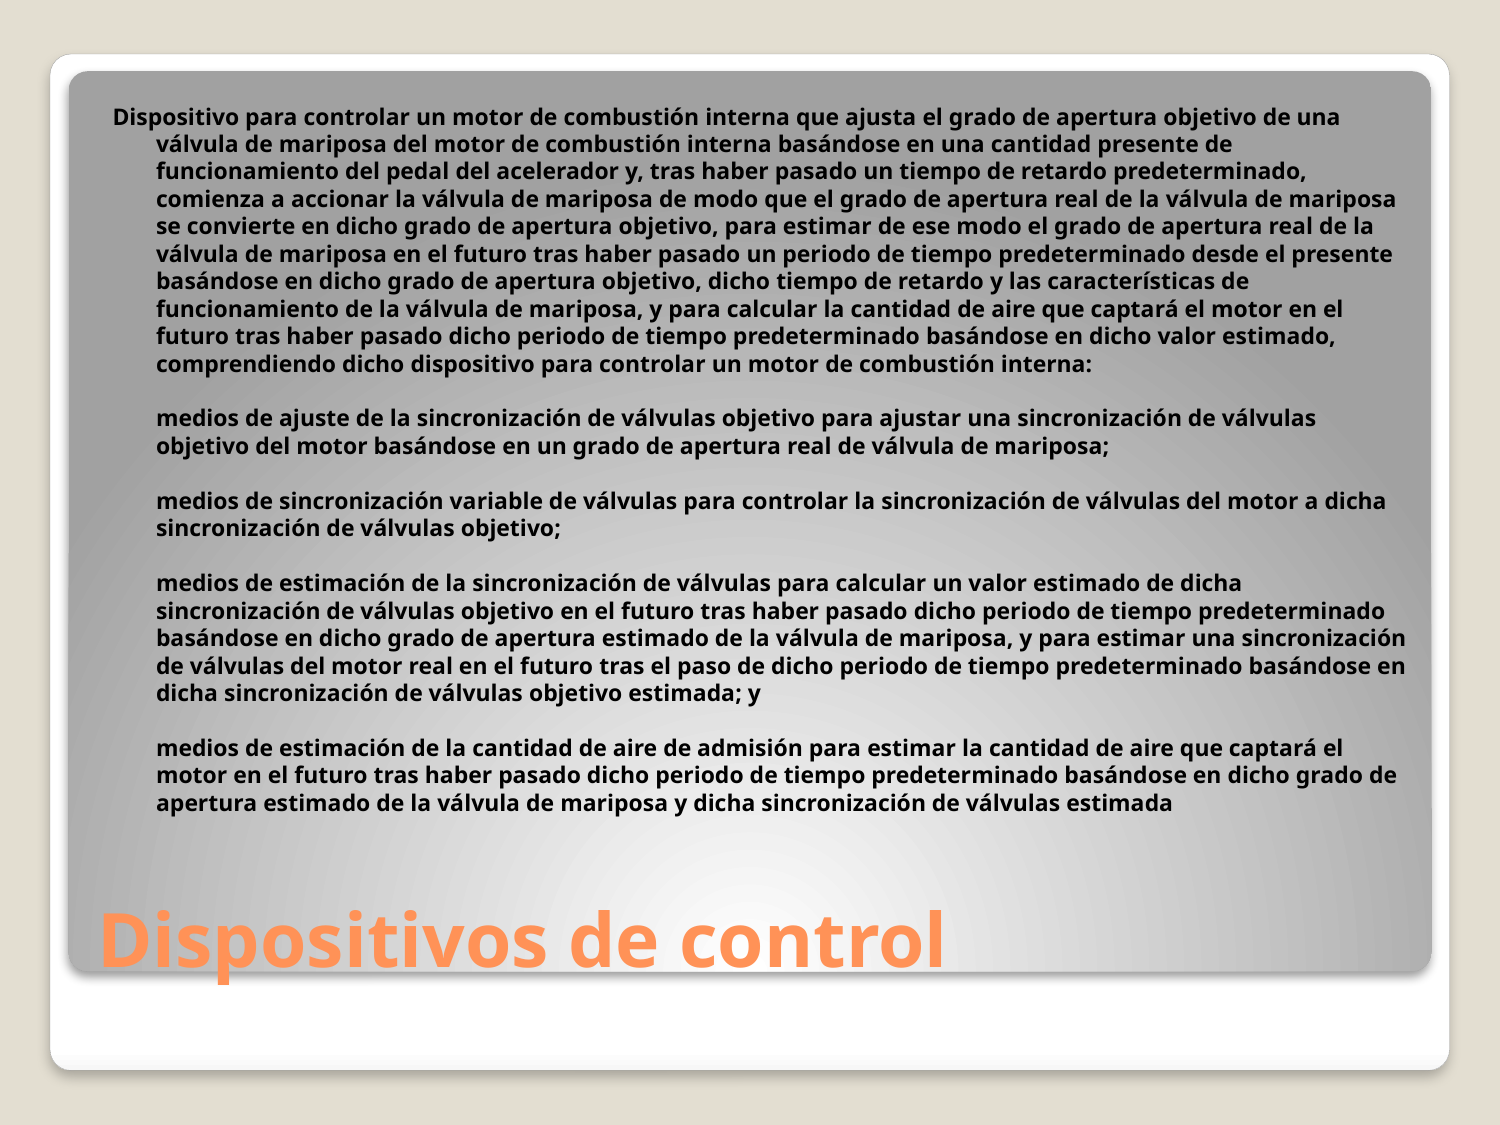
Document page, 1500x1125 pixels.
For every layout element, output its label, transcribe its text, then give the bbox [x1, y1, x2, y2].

list Dispositivo para controlar un motor de combustión interna que ajusta el grado de apertura objetivo de una válvula de mariposa del motor de combustión interna basándose en una cantidad presente de funcionamiento del pedal del acelerador y, tras haber pasado un tiempo de retardo predeterminado, comienza a accionar la válvula de mariposa de modo que el grado de apertura real de la válvula de mariposa se convierte en dicho grado de apertura objetivo, para estimar de ese modo el grado de apertura real de la válvula de mariposa en el futuro tras haber pasado un periodo de tiempo predeterminado desde el presente basándose en dicho grado de apertura objetivo, dicho tiempo de retardo y las características de funcionamiento de la válvula de mariposa, y para calcular la cantidad de aire que captará el motor en el futuro tras haber pasado dicho periodo de tiempo predeterminado basándose en dicho valor estimado, comprendiendo dicho dispositivo para controlar un motor de combustión interna: medios de ajuste de la sincronización de válvulas objetivo para ajustar una sincronización de válvulas objetivo del motor basándose en un grado de apertura real de válvula de mariposa; medios de sincronización variable de válvulas para controlar la sincronización de válvulas del motor a dicha sincronización de válvulas objetivo; medios de estimación de la sincronización de válvulas para calcular un valor estimado de dicha sincronización de válvulas objetivo en el futuro tras haber pasado dicho periodo de tiempo predeterminado basándose en dicho grado de apertura estimado de la válvula de mariposa, y para estimar una sincronización de válvulas del motor real en el futuro tras el paso de dicho periodo de tiempo predeterminado basándose en dicha sincronización de válvulas objetivo estimada; y medios de estimación de la cantidad de aire de admisión para estimar la cantidad de aire que captará el motor en el futuro tras haber pasado dicho periodo de tiempo predeterminado basándose en dicho grado de apertura estimado de la válvula de mariposa y dicha sincronización de válvulas estimada [82, 86, 1425, 774]
title Dispositivos de control [82, 817, 1425, 990]
